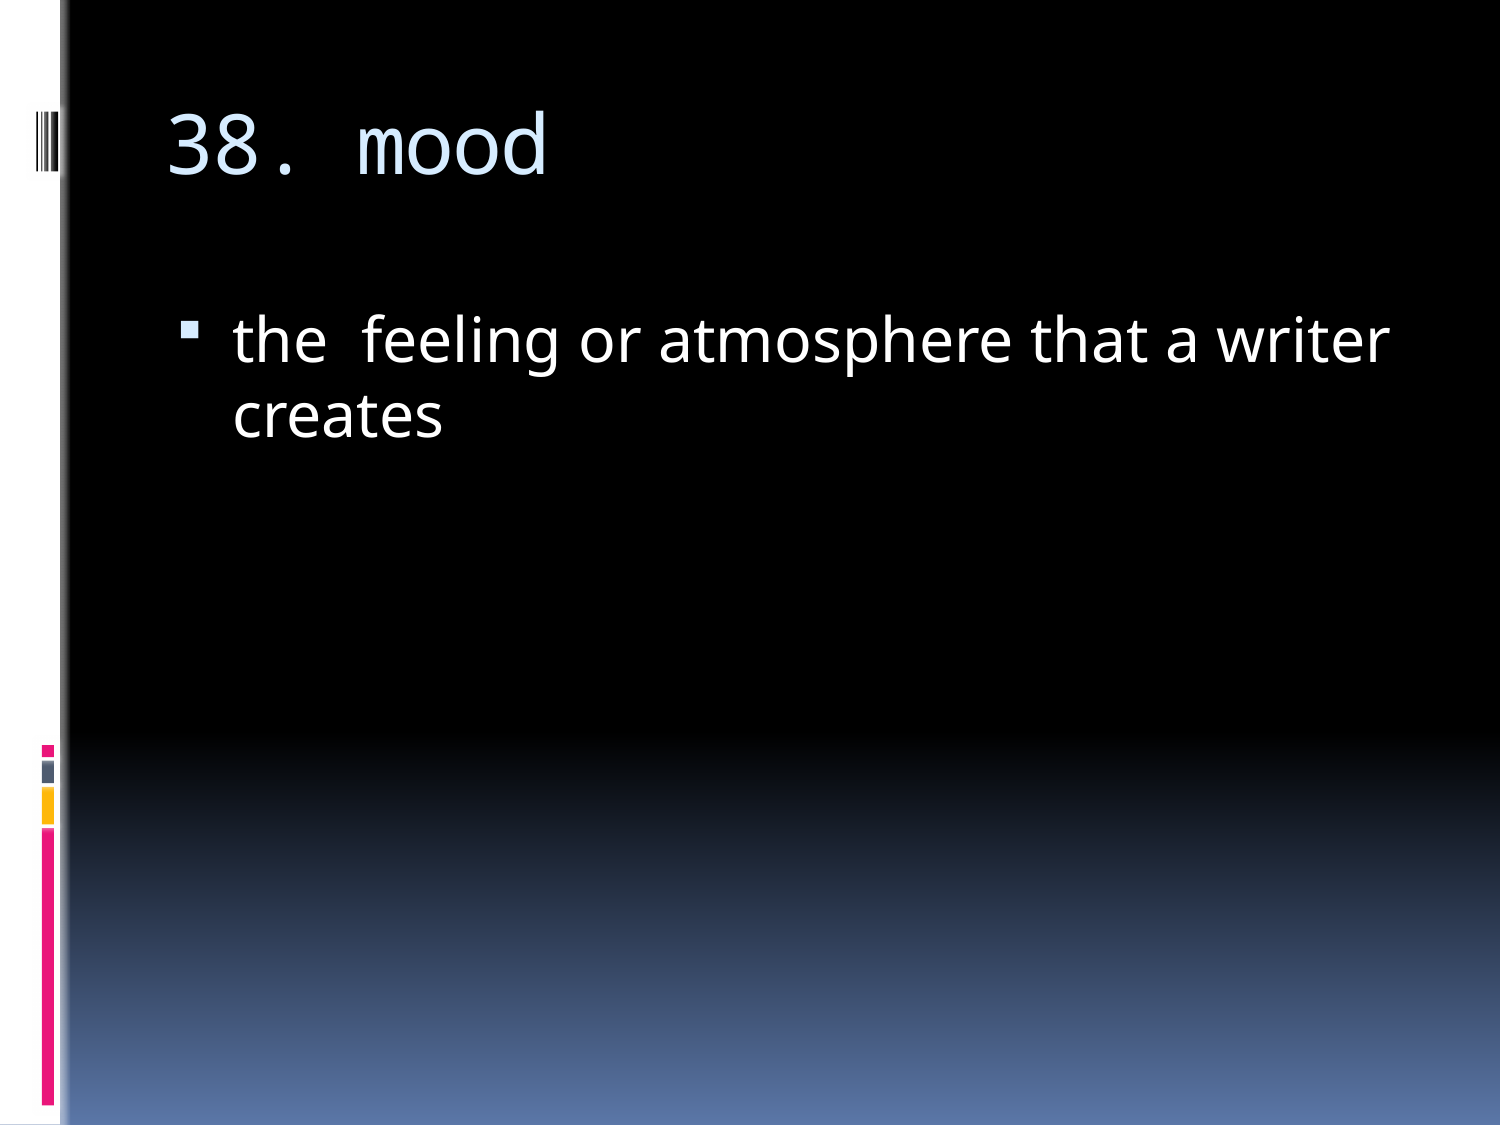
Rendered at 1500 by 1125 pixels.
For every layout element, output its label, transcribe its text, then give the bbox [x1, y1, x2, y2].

title 38. mood [150, 83, 1425, 234]
list the feeling or atmosphere that a writer creates [150, 292, 1425, 1043]
